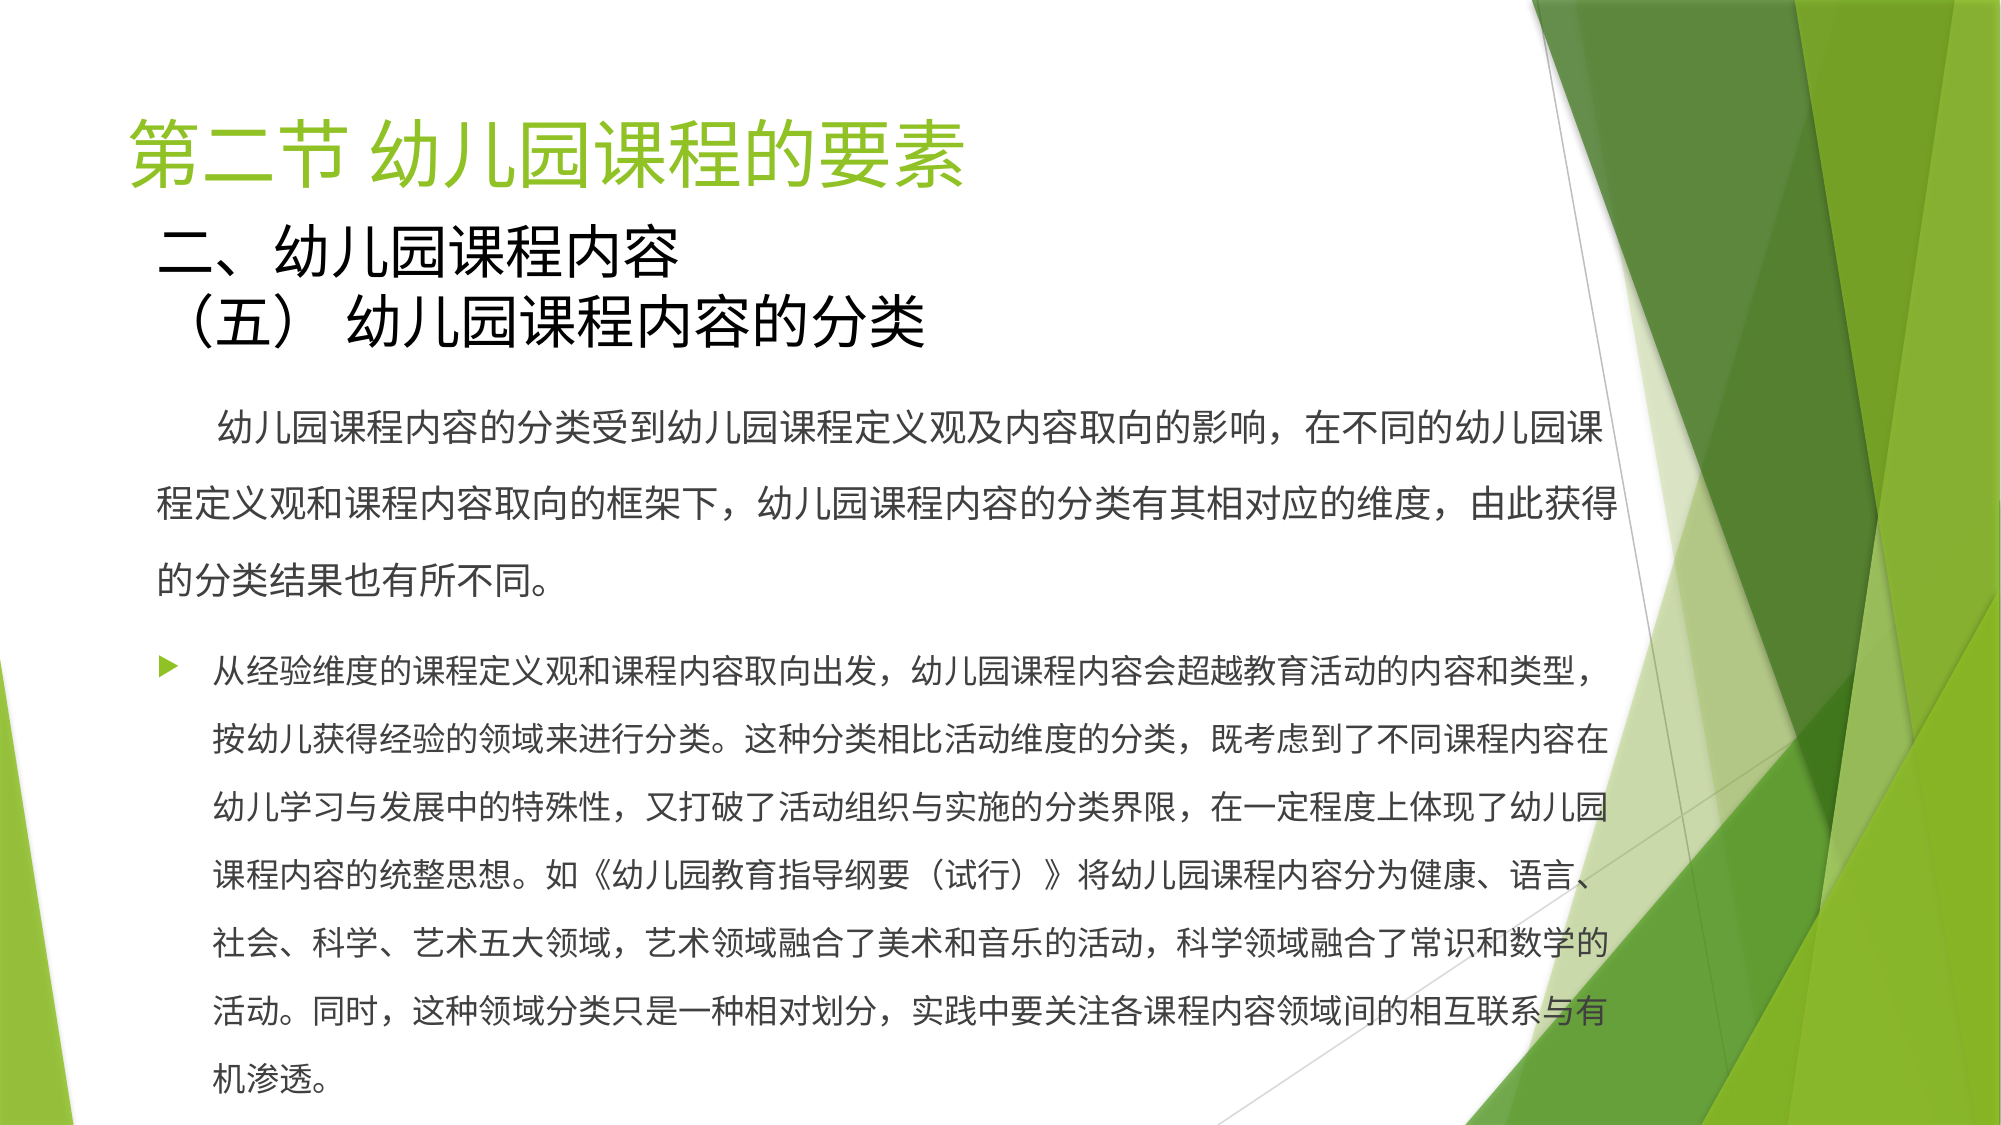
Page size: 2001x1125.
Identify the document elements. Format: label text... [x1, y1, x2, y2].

text_box 二、幼儿园课程内容 （五） 幼儿园课程内容的分类 [141, 208, 1451, 363]
title 第二节 幼儿园课程的要素 [111, 99, 1522, 317]
text_box 幼儿园课程内容的分类受到幼儿园课程定义观及内容取向的影响，在不同的幼儿园课程定义观和课程内容取向的框架下，幼儿园课程内容的分类有其相对应的维度，由此获得的分类结果也有所不同。 从经验维度的课程定义观和课程内容取向出发，幼儿园课程内容会超越教育活动的内容和类型，按幼儿获得经验的领域来进行分类。这种分类相比活动维度的分类，既考虑到了不同课程内容在幼儿学习与发展中的特殊性，又打破了活动组织与实施的分类界限，在一定程度上体现了幼儿园课程内容的统整思想。如《幼儿园教育指导纲要（试行）》将幼儿园课程内容分为健康、语言、社会、科学、艺术五大领域，艺术领域融合了美术和音乐的活动，科学领域融合了常识和数学的活动。同时，这种领域分类只是一种相对划分，实践中要关注各课程内容领域间的相互联系与有机渗透。 [141, 364, 1638, 1079]
